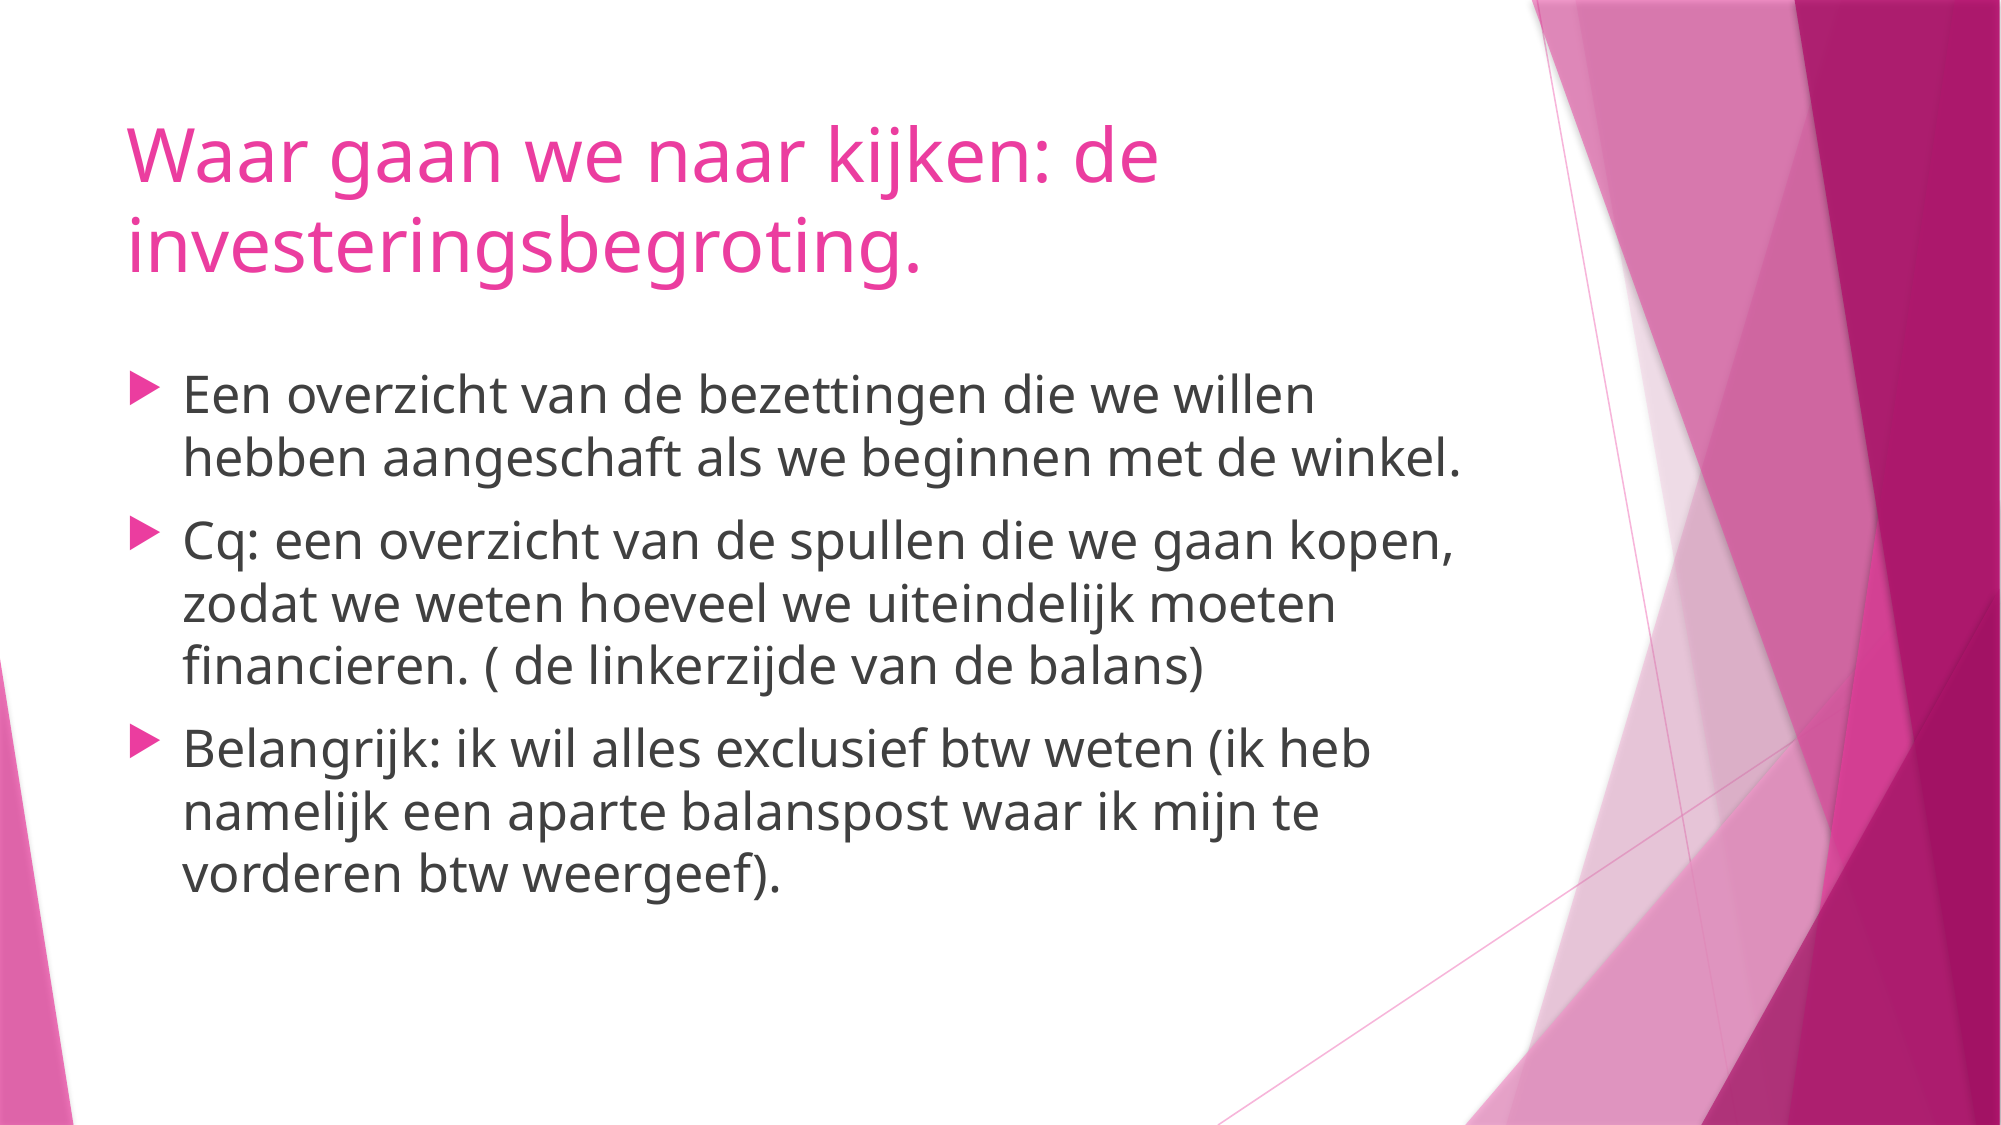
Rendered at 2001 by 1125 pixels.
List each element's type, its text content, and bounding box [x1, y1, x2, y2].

list Een overzicht van de bezettingen die we willen hebben aangeschaft als we beginnen met de winkel. Cq: een overzicht van de spullen die we gaan kopen, zodat we weten hoeveel we uiteindelijk moeten financieren. ( de linkerzijde van de balans) Belangrijk: ik wil alles exclusief btw weten (ik heb namelijk een aparte balanspost waar ik mijn te vorderen btw weergeef). [111, 354, 1522, 992]
title Waar gaan we naar kijken: de investeringsbegroting. [111, 99, 1522, 317]
